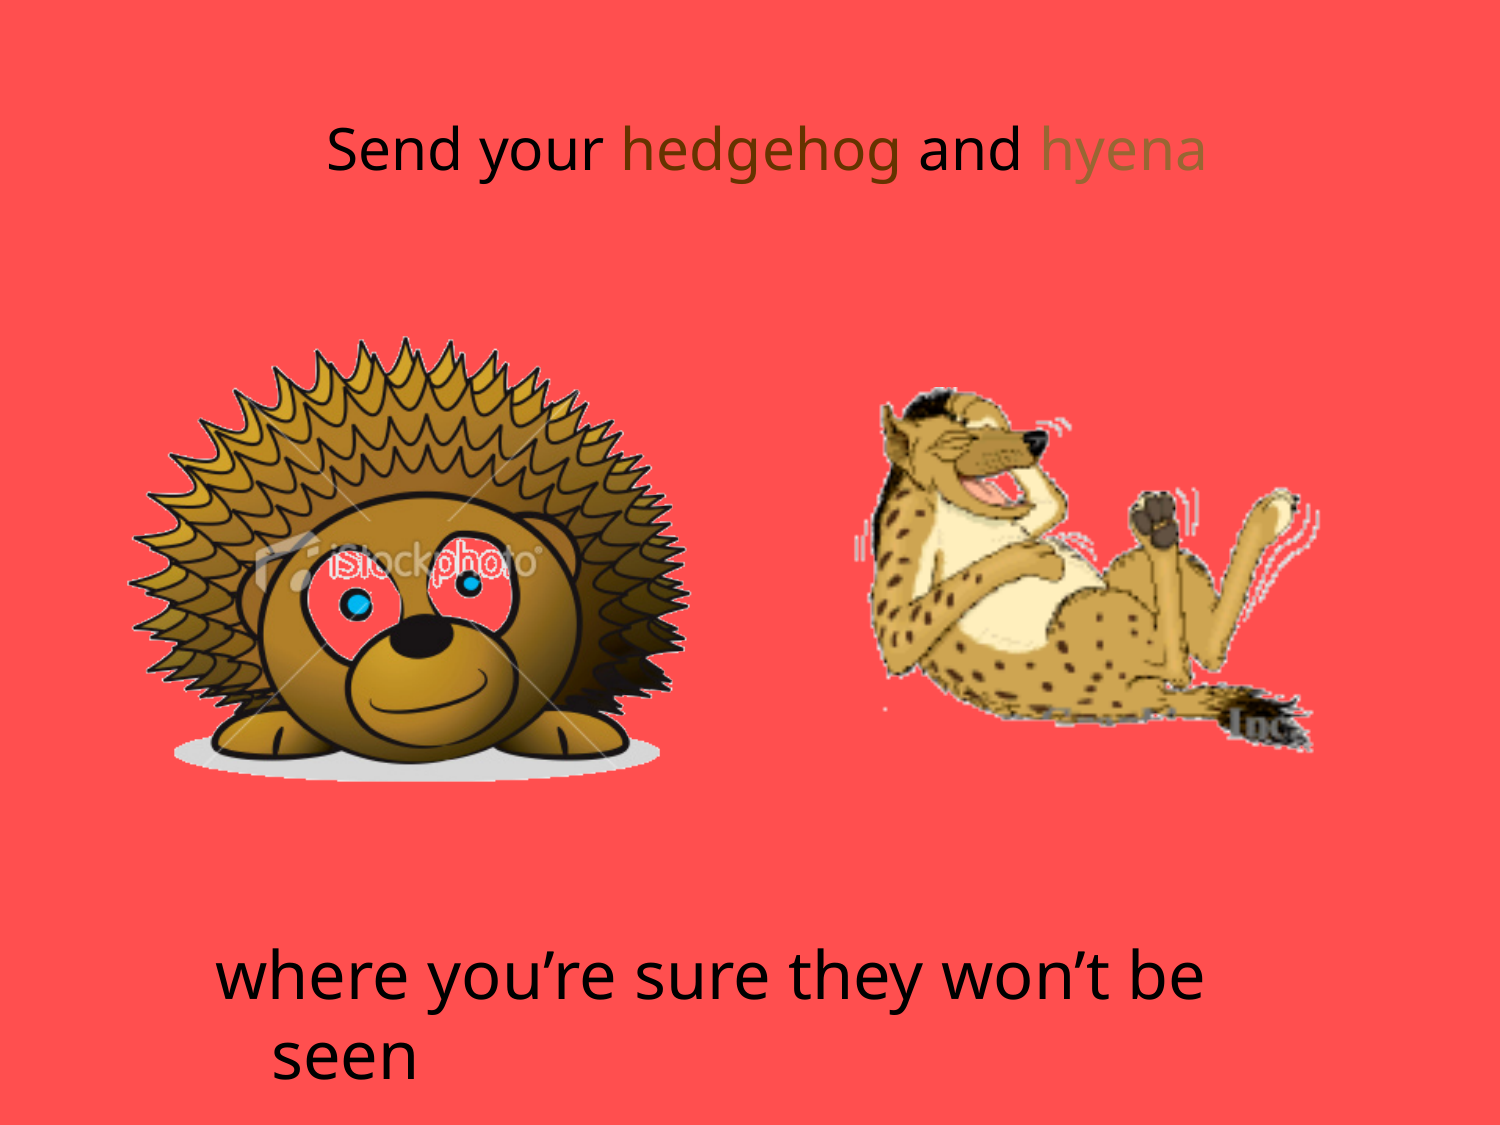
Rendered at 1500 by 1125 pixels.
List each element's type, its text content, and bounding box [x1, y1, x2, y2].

list Send your hedgehog and hyena [249, 99, 1262, 213]
picture [837, 387, 1334, 782]
list where you’re sure they won’t be seen [200, 924, 1363, 1038]
picture [112, 324, 707, 796]
